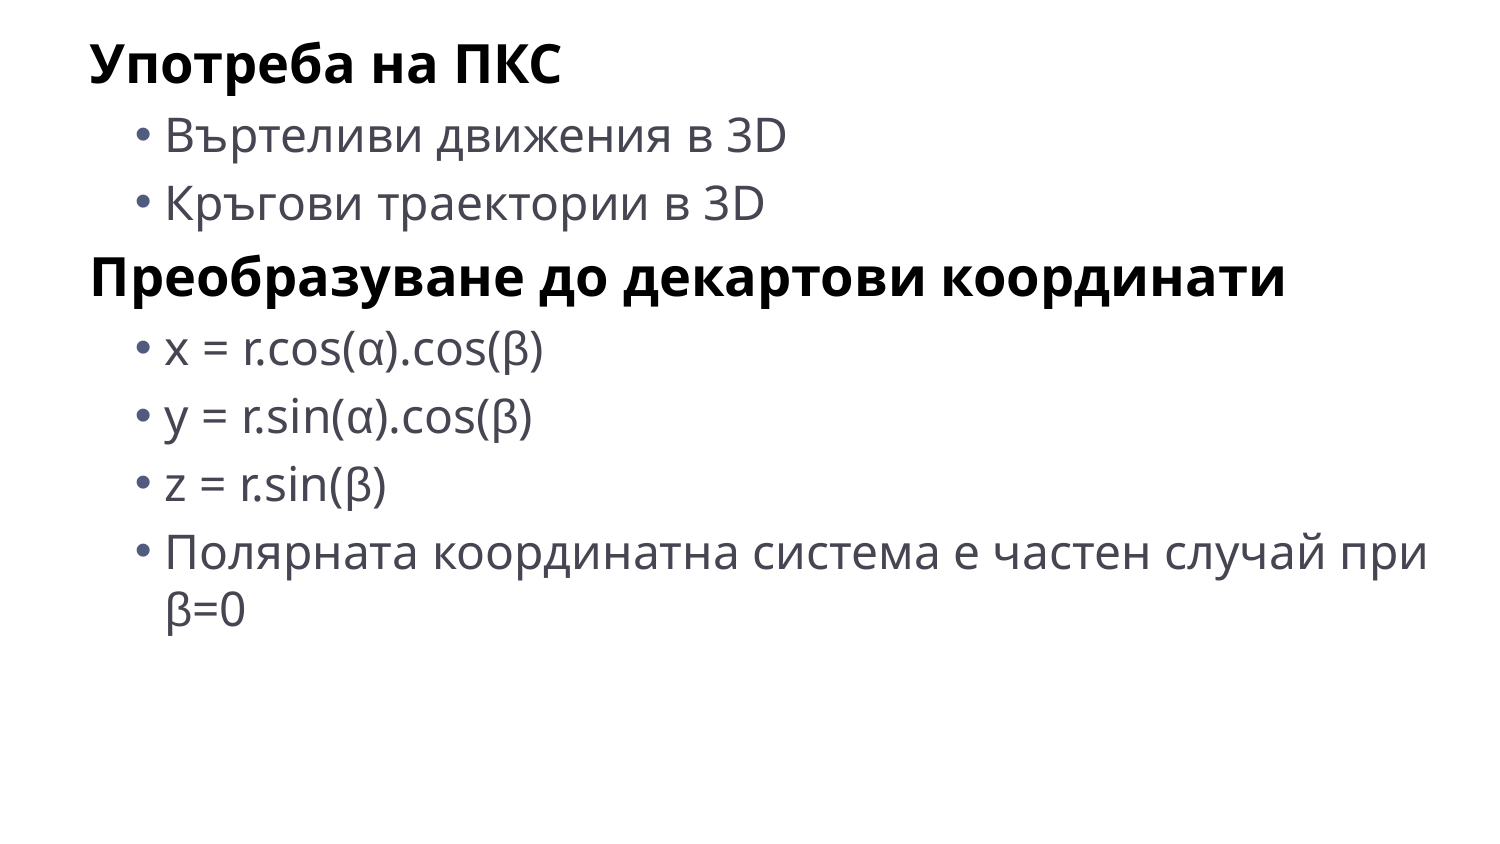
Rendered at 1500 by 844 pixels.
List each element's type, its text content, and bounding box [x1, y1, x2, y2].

list Употреба на ПКС Въртеливи движения в 3D Кръгови траектории в 3D Преобразуване до декартови координати x = r.cos(α).cos(β) y = r.sin(α).cos(β) z = r.sin(β) Полярната координатна система е частен случай при β=0 [75, 21, 1475, 835]
